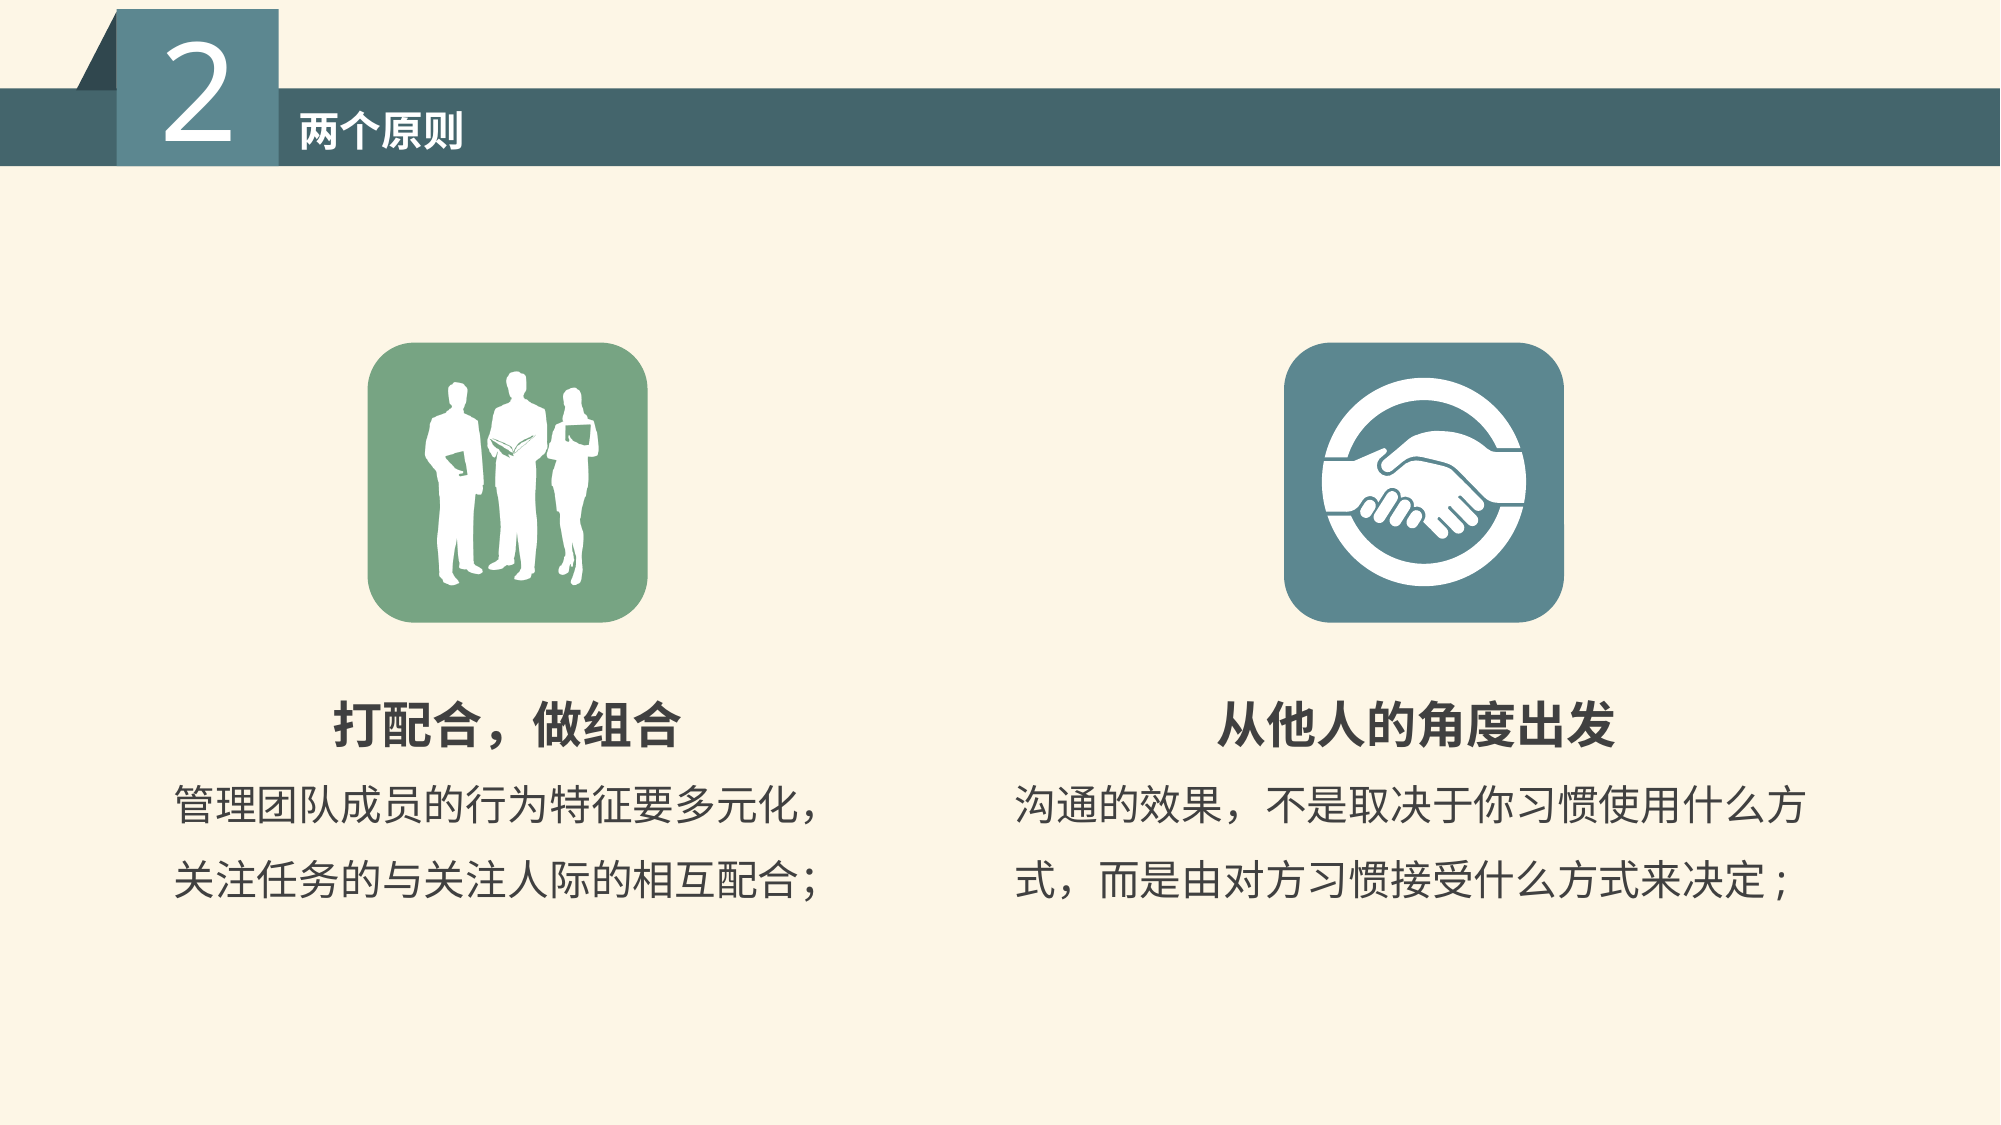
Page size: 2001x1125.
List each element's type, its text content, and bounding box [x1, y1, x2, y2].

text_box 从他人的角度出发 沟通的效果，不是取决于你习惯使用什么方式，而是由对方习惯接受什么方式来决定; [999, 656, 1834, 912]
text_box 打配合，做组合 管理团队成员的行为特征要多元化， 关注任务的与关注人际的相互配合； [158, 656, 857, 912]
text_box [0, 0, 2000, 179]
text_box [1284, 342, 1564, 623]
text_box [367, 342, 648, 623]
